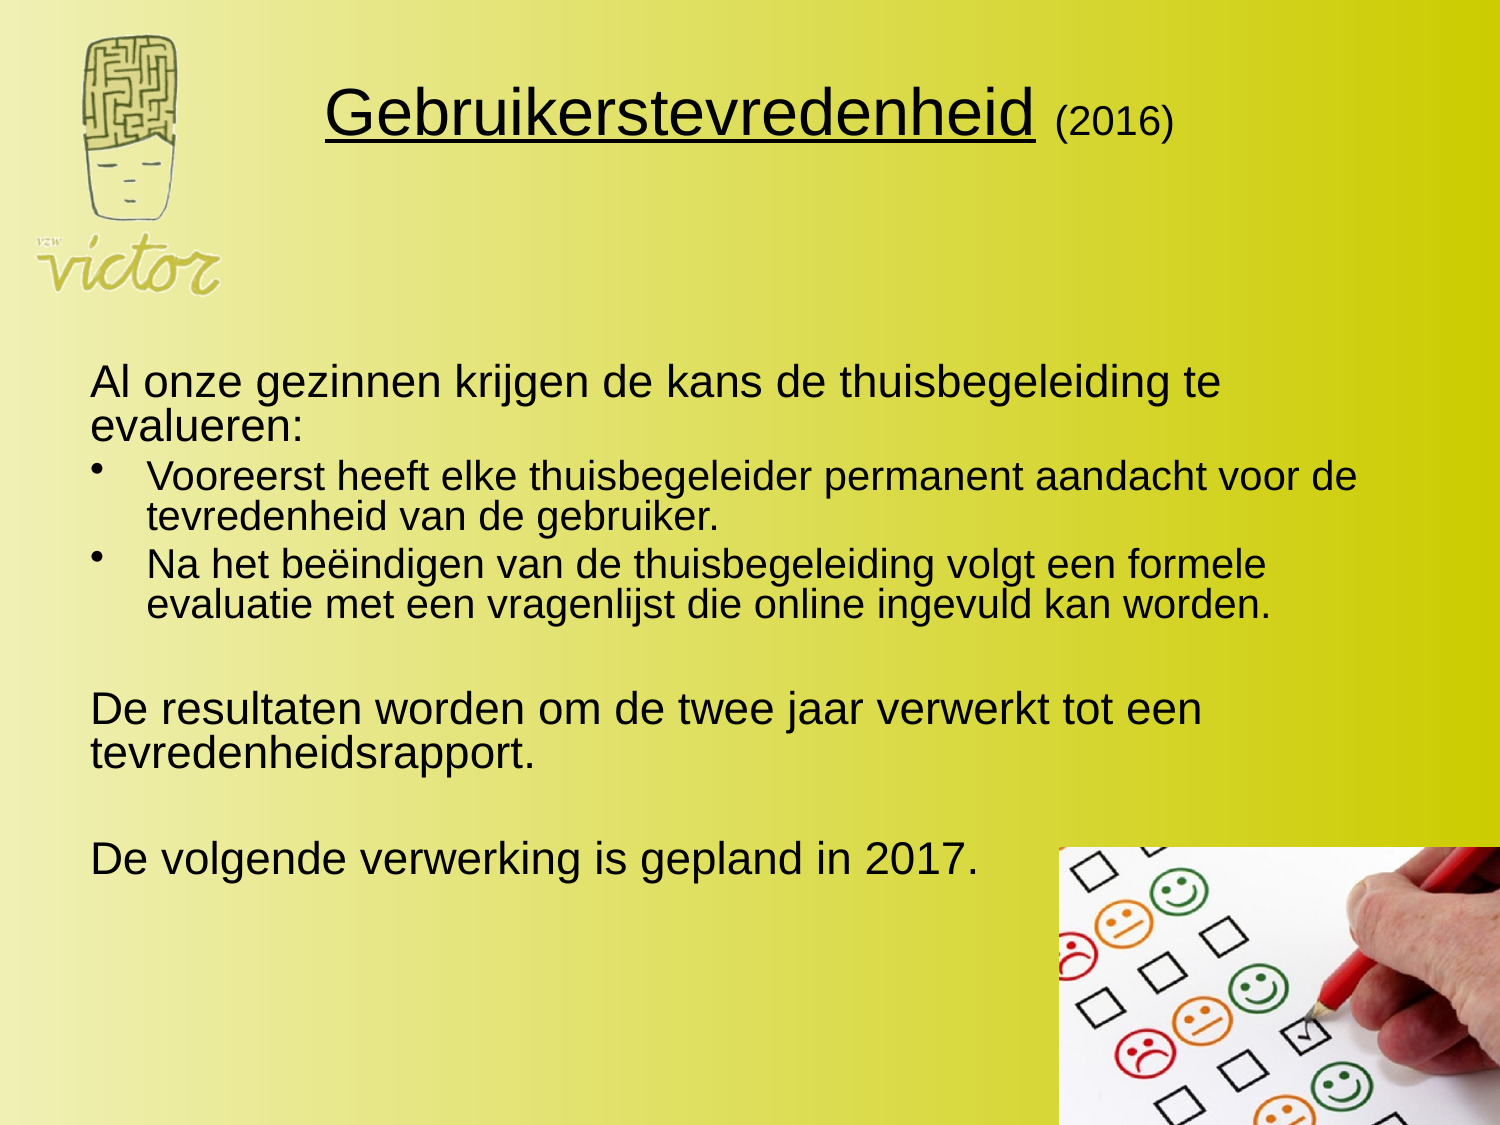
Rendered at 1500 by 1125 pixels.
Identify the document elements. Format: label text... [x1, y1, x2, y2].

list Al onze gezinnen krijgen de kans de thuisbegeleiding te evalueren: Vooreerst heeft elke thuisbegeleider permanent aandacht voor de tevredenheid van de gebruiker. Na het beëindigen van de thuisbegeleiding volgt een formele evaluatie met een vragenlijst die online ingevuld kan worden. De resultaten worden om de twee jaar verwerkt tot een tevredenheidsrapport. De volgende verwerking is gepland in 2017. [74, 290, 1426, 1006]
picture [29, 30, 234, 303]
title Gebruikerstevredenheid (2016) [74, 44, 1426, 233]
picture [1058, 847, 1500, 1125]
